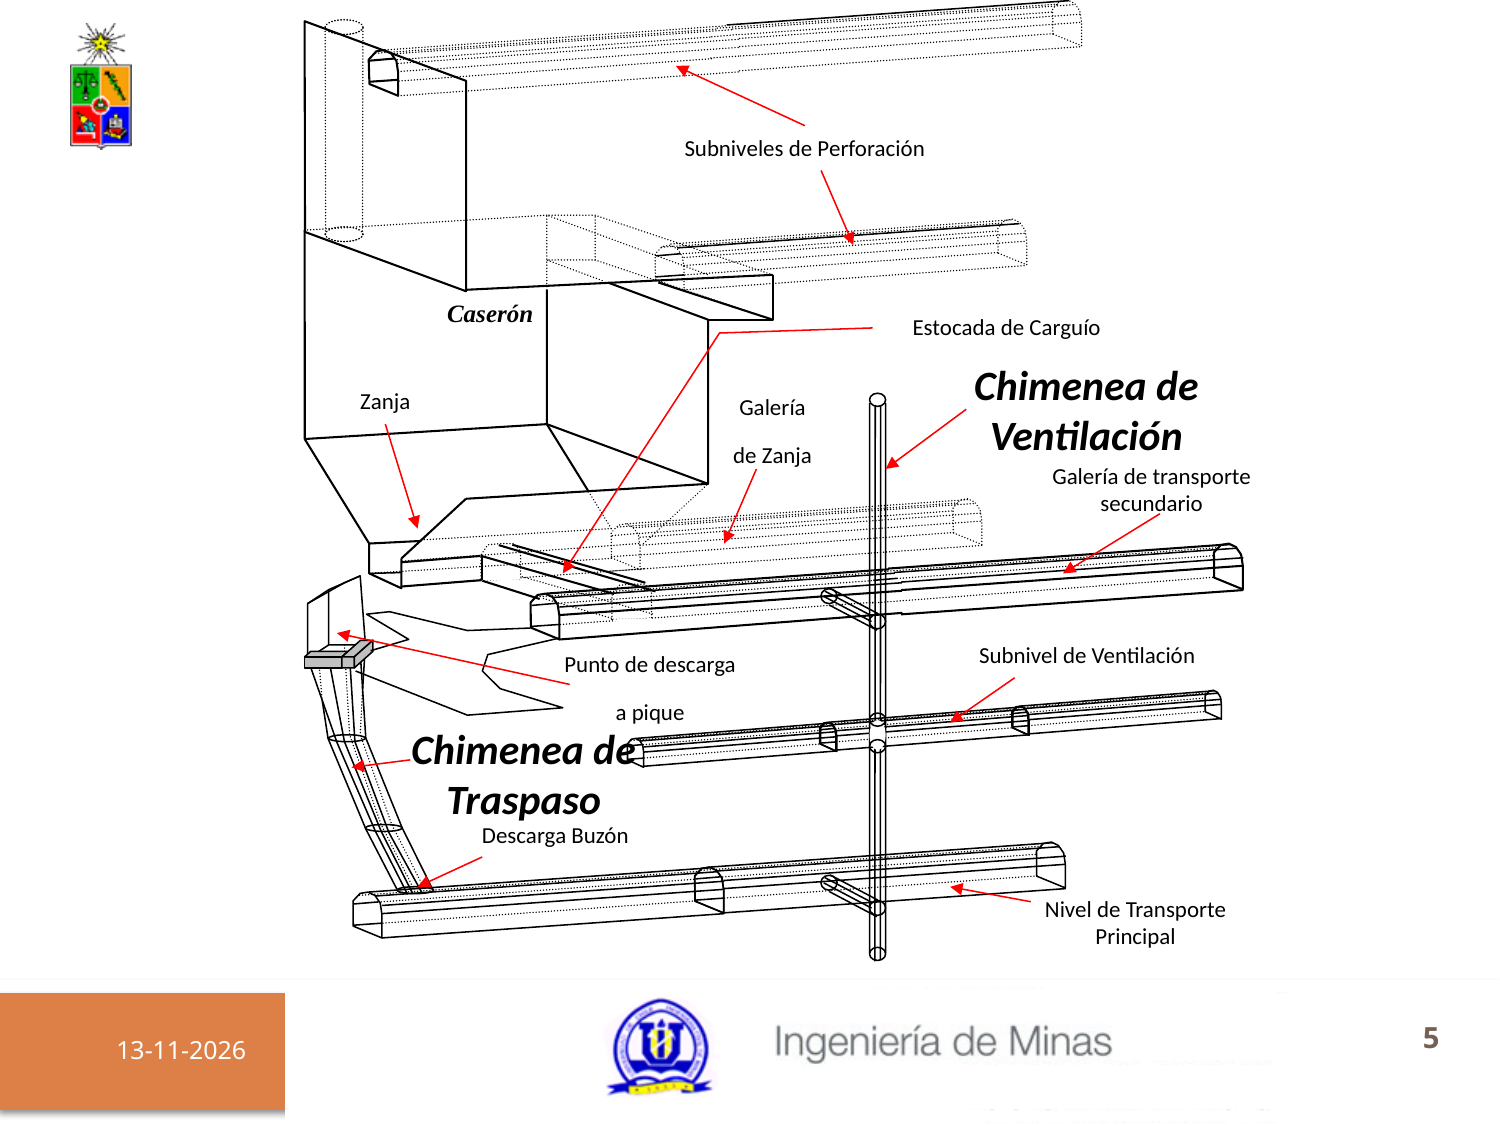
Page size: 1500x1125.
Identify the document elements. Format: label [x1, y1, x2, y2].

picture [69, 23, 132, 151]
text_box [304, 0, 1290, 962]
picture [285, 980, 1500, 1125]
slide_number [12, 995, 279, 1108]
